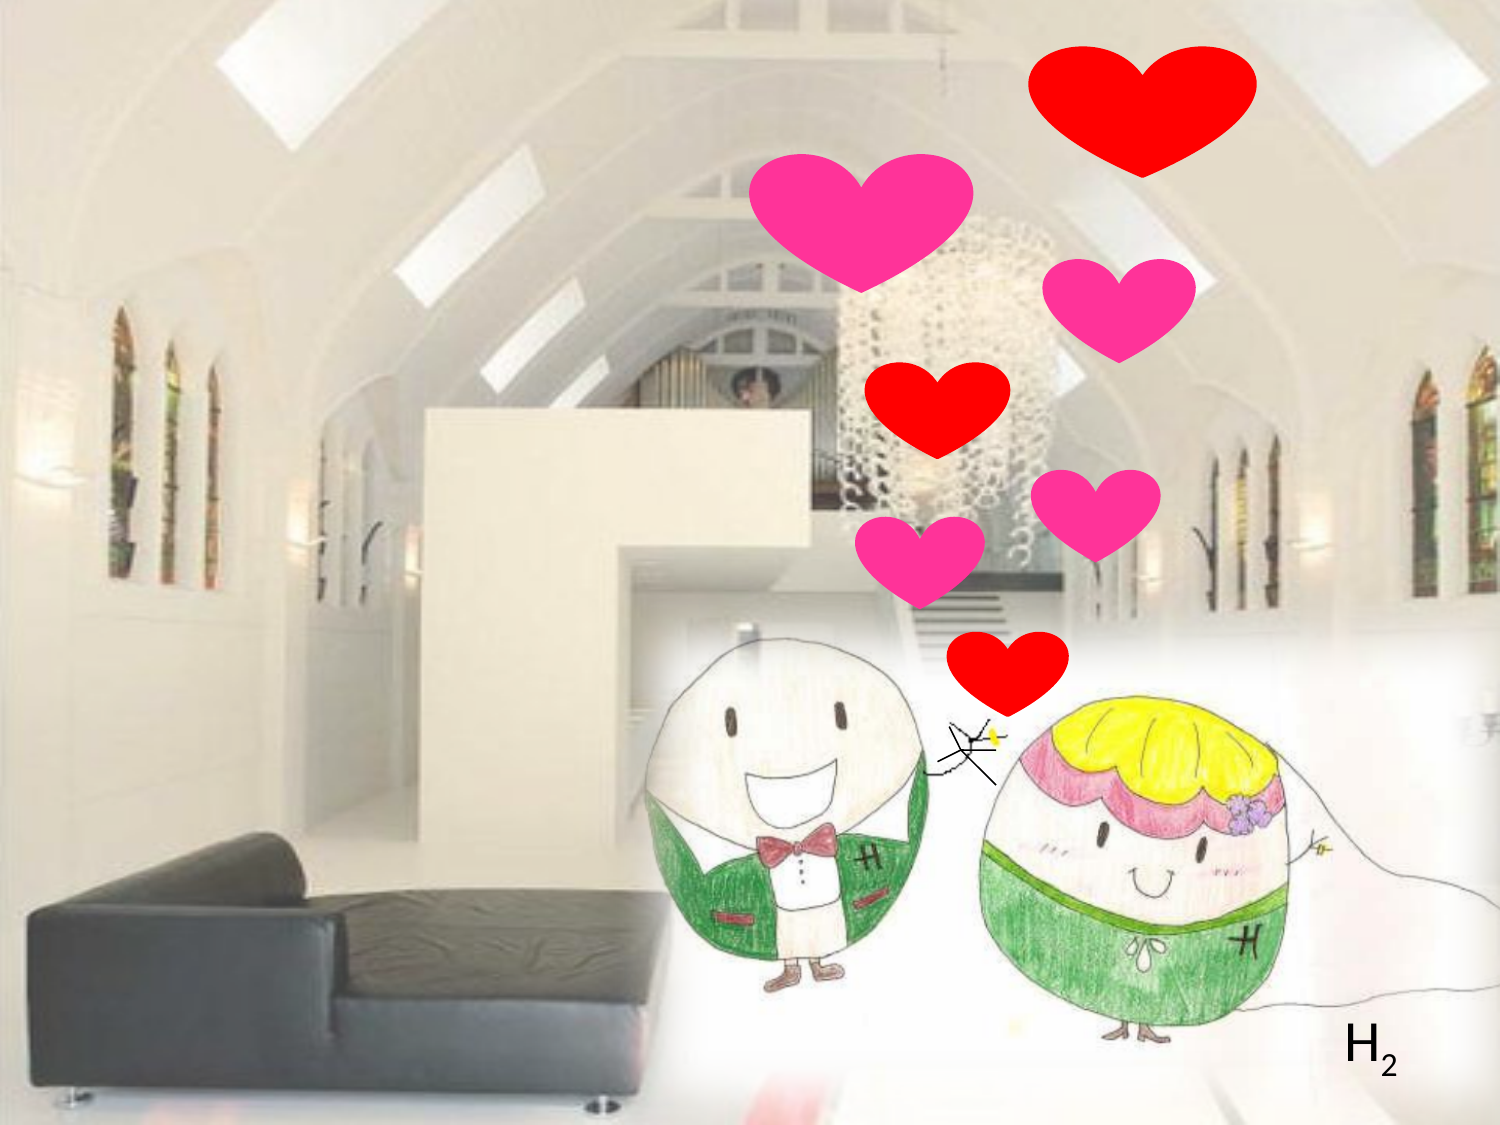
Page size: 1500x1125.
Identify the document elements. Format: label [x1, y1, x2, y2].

text_box [852, 514, 987, 584]
text_box [1028, 467, 1163, 565]
text_box [864, 362, 1011, 459]
text_box [960, 756, 997, 786]
text_box [1040, 256, 1198, 366]
text_box [937, 749, 962, 762]
text_box [943, 732, 967, 745]
picture [609, 585, 1500, 1125]
text_box [747, 152, 976, 295]
text_box [1028, 46, 1257, 178]
